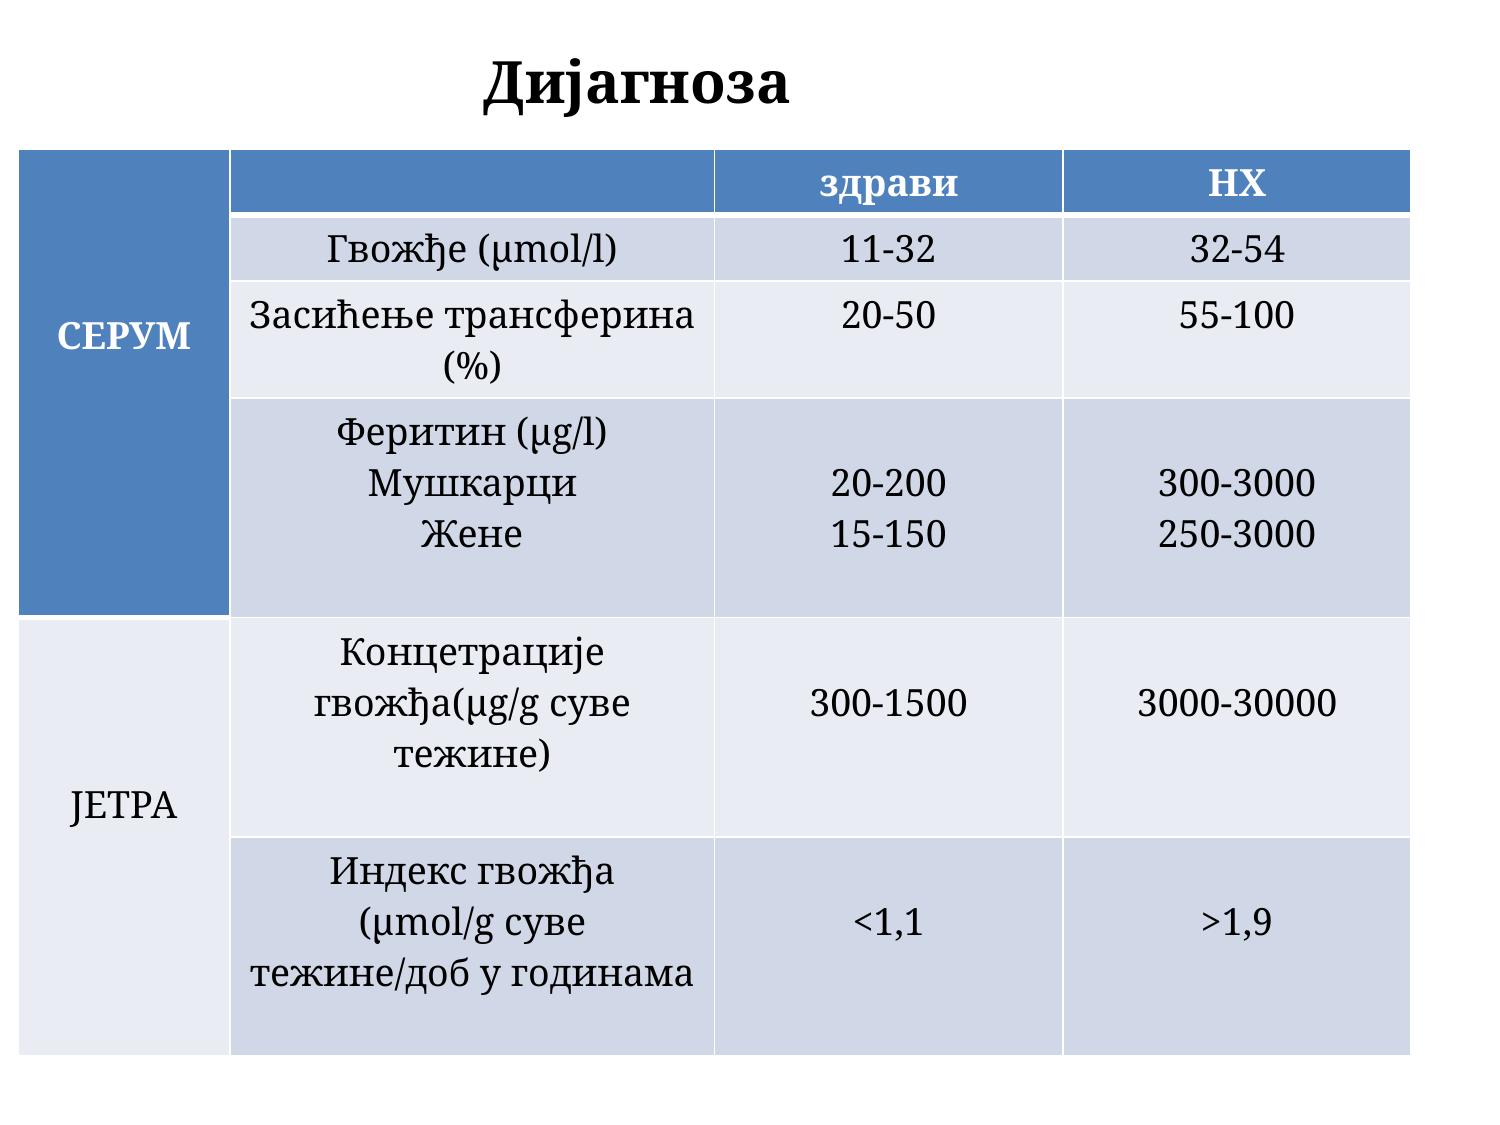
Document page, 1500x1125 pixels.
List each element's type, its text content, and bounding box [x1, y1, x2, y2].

table_cell Гвожђе (μmol/l) [231, 218, 714, 280]
table_cell 3000-30000 [1064, 618, 1410, 836]
table_cell 55-100 [1064, 282, 1410, 397]
table_cell 20-50 [715, 282, 1062, 397]
table_cell >1,9 [1064, 838, 1410, 1055]
table_cell 20-200 15-150 [715, 399, 1062, 617]
table_cell Индекс гвожђа (μmol/g суве тежине/доб у годинама [231, 838, 714, 1055]
table_cell 300-1500 [715, 618, 1062, 836]
table_cell 32-54 [1064, 218, 1410, 280]
table_cell ЈЕТРА [19, 620, 229, 1055]
table_header [231, 150, 714, 212]
table_cell 300-3000 250-3000 [1064, 399, 1410, 617]
table_header СЕРУМ [19, 150, 229, 615]
table_header НХ [1064, 150, 1410, 212]
text_box Дијагноза [469, 37, 807, 123]
table_header здрави [715, 150, 1062, 212]
table_cell <1,1 [715, 838, 1062, 1055]
table_cell Концетрације гвожђа(μg/g суве тежине) [231, 618, 714, 836]
table_cell 11-32 [715, 218, 1062, 280]
table_cell Феритин (μg/l) Мушкарци Жене [231, 399, 714, 617]
table_cell Засићење трансферина (%) [231, 282, 714, 397]
